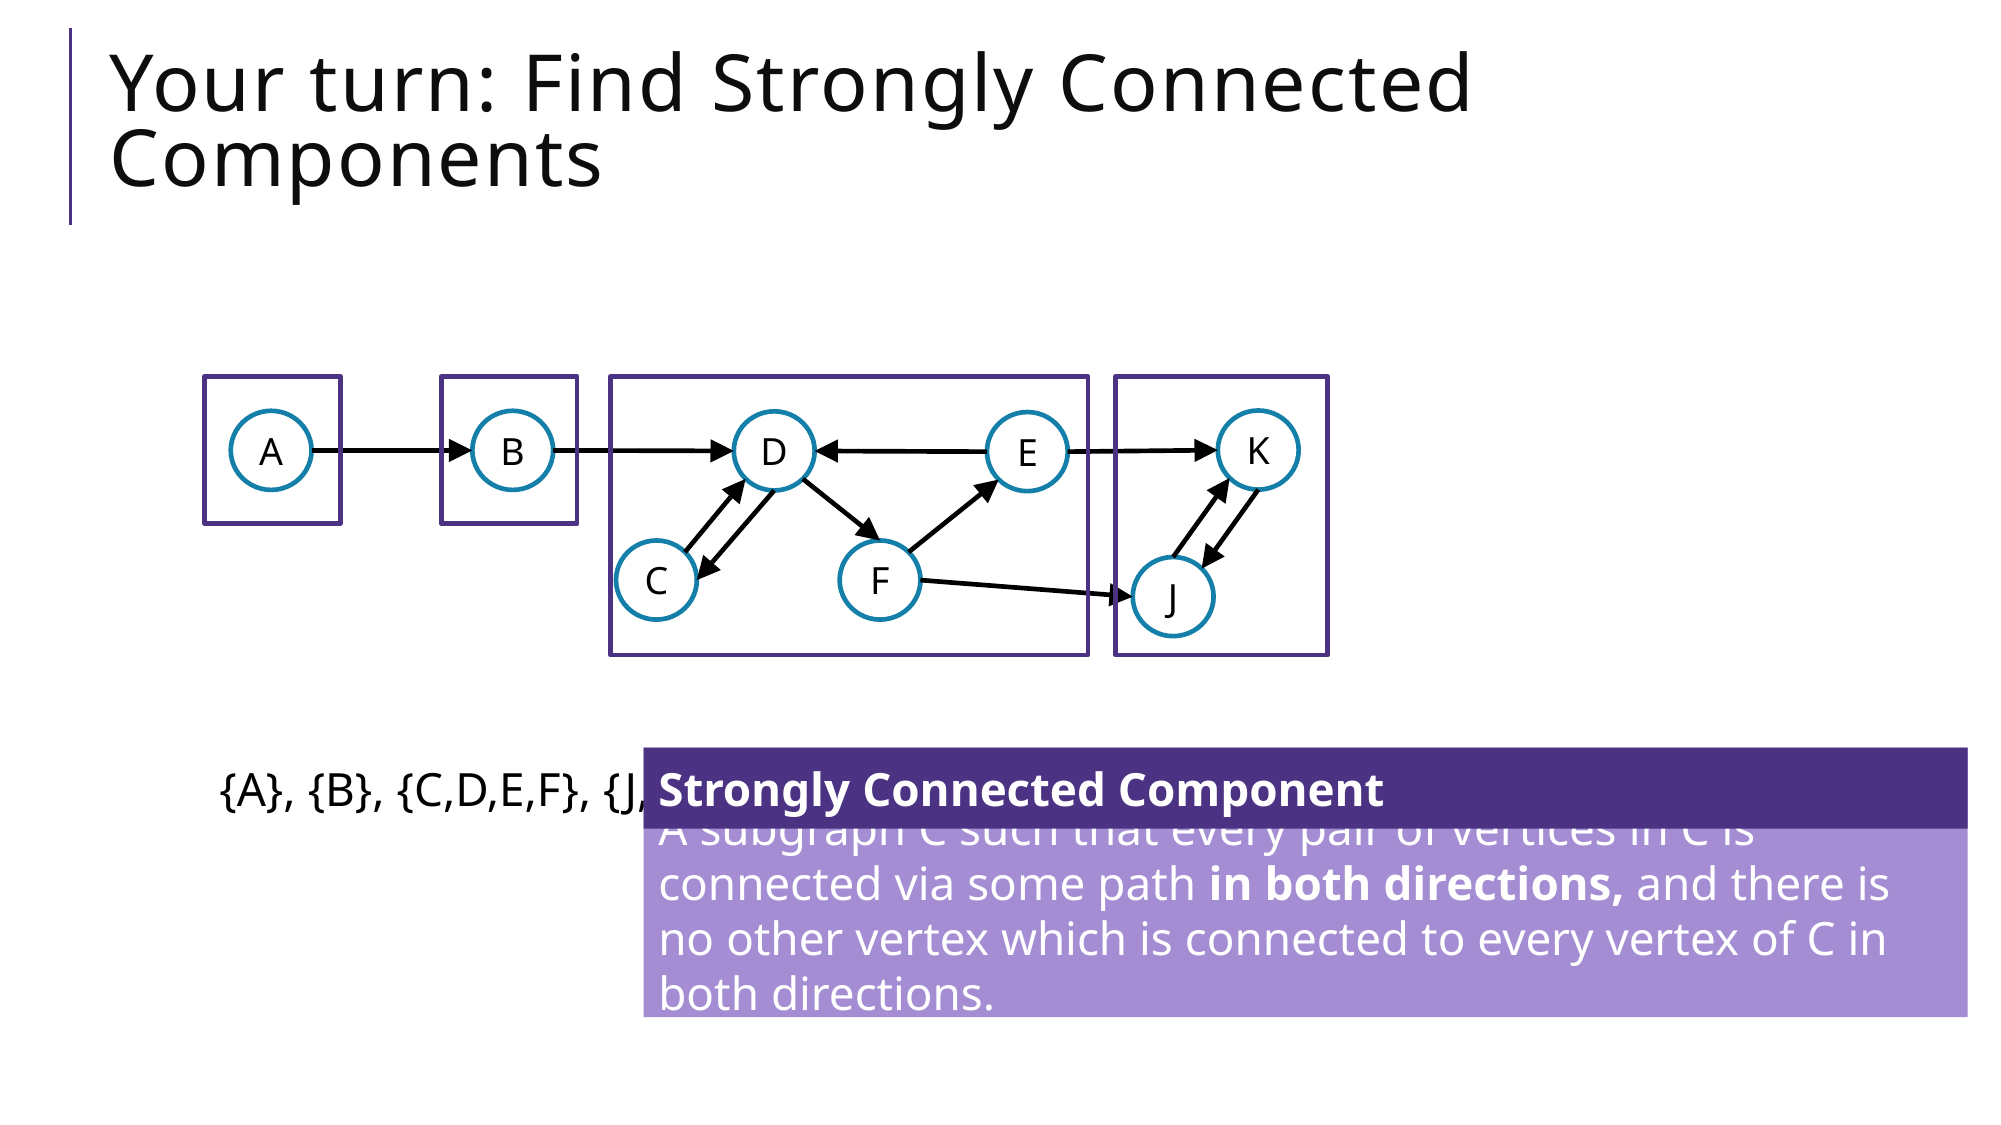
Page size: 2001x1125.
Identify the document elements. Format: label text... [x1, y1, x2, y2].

text_box [609, 645, 1089, 656]
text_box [643, 747, 1968, 1018]
text_box [1114, 375, 1329, 656]
text_box [609, 375, 1089, 405]
text_box [440, 375, 578, 405]
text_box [230, 410, 1299, 637]
title Your turn: Find Strongly Connected Components [94, 43, 1930, 210]
text_box {A}, {B}, {C,D,E,F}, {J,K} [204, 752, 637, 823]
text_box [203, 375, 342, 525]
